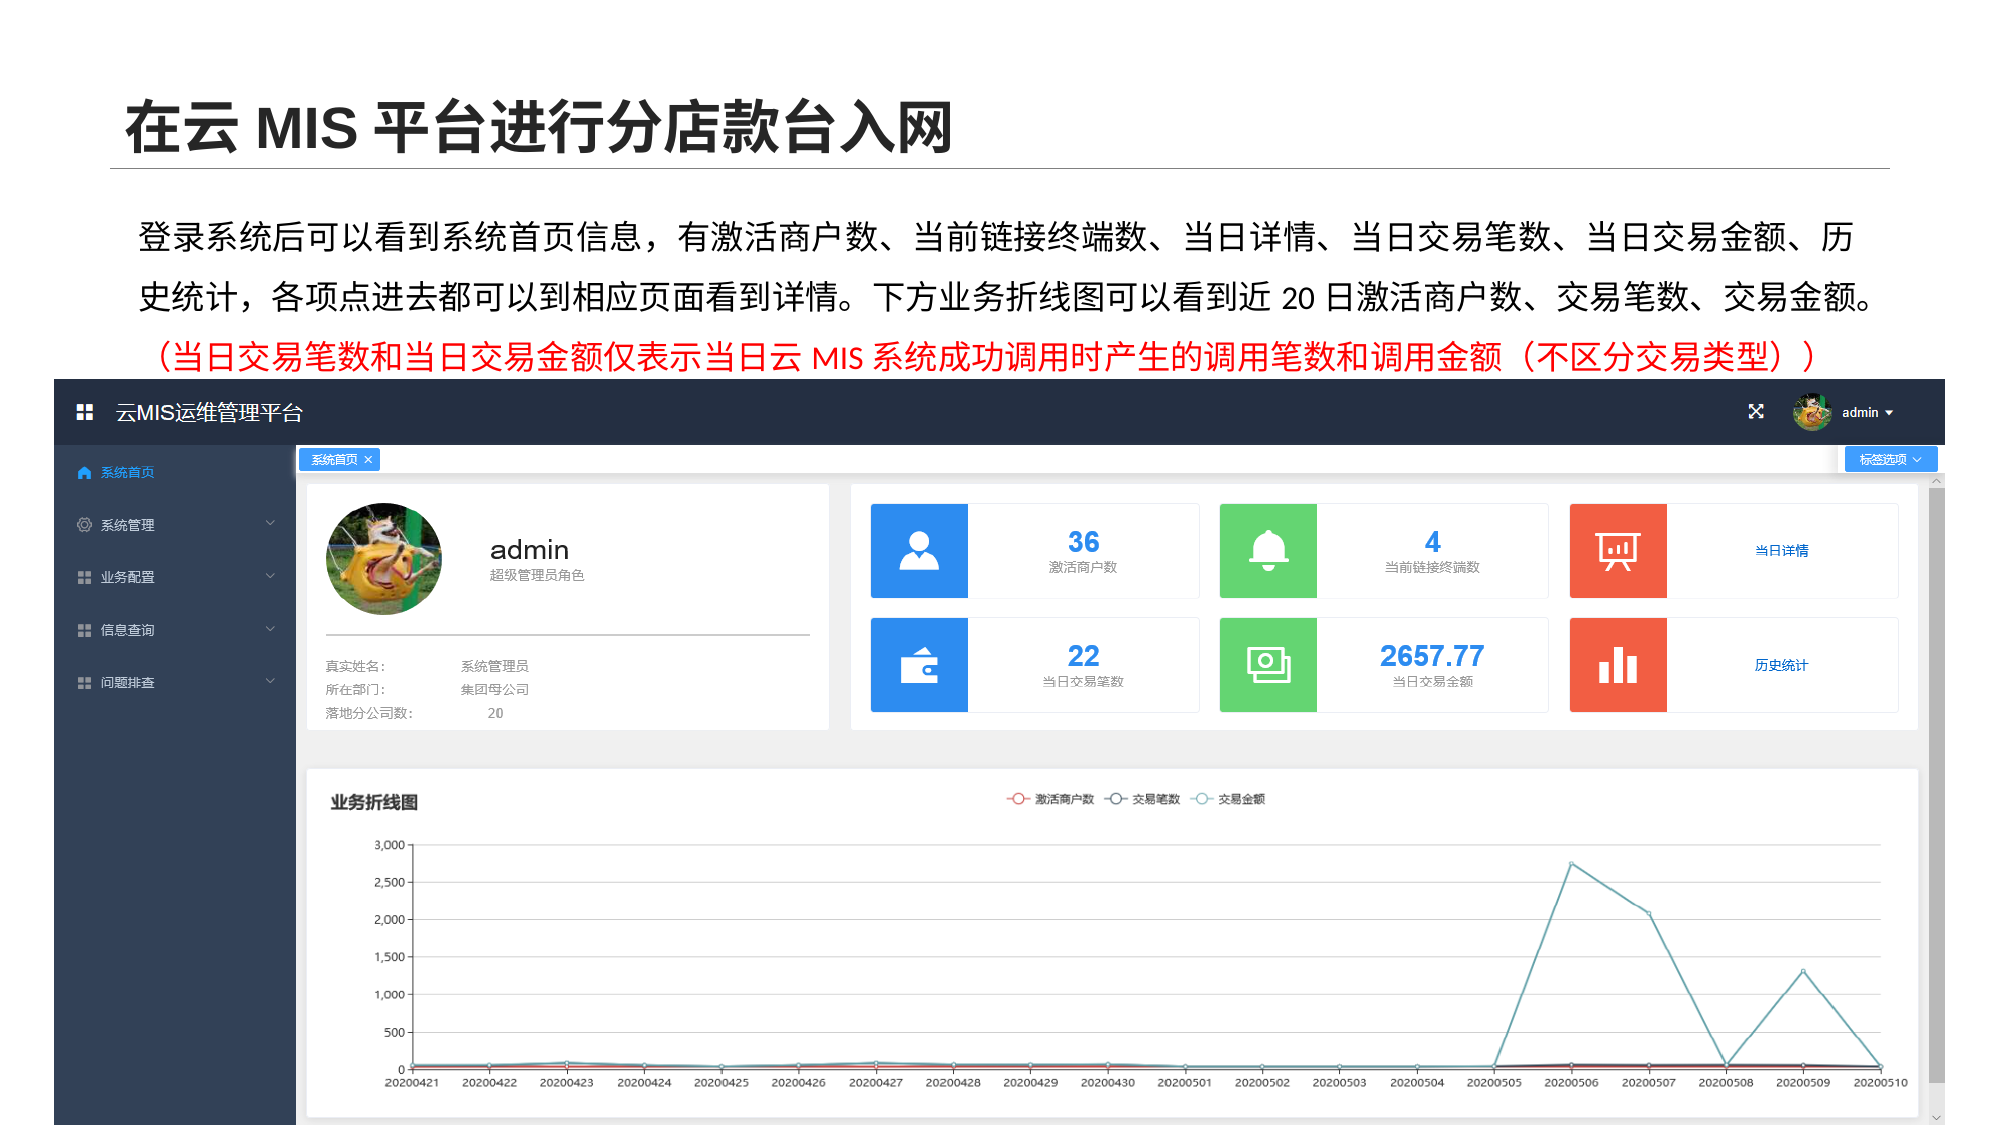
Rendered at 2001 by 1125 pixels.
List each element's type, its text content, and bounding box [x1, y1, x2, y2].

picture [54, 379, 1945, 1125]
text_box 在云MIS平台进行分店款台入网 [109, 0, 1890, 169]
text_box 登录系统后可以看到系统首页信息，有激活商户数、当前链接终端数、当日详情、当日交易笔数、当日交易金额、历史统计，各项点进去都可以到相应页面看到详情。下方业务折线图可以看到近20日激活商户数、交易笔数、交易金额。（当日交易笔数和当日交易金额仅表示当日云MIS系统成功调用时产生的调用笔数和调用金额（不区分交易类型）） [79, 189, 1872, 379]
